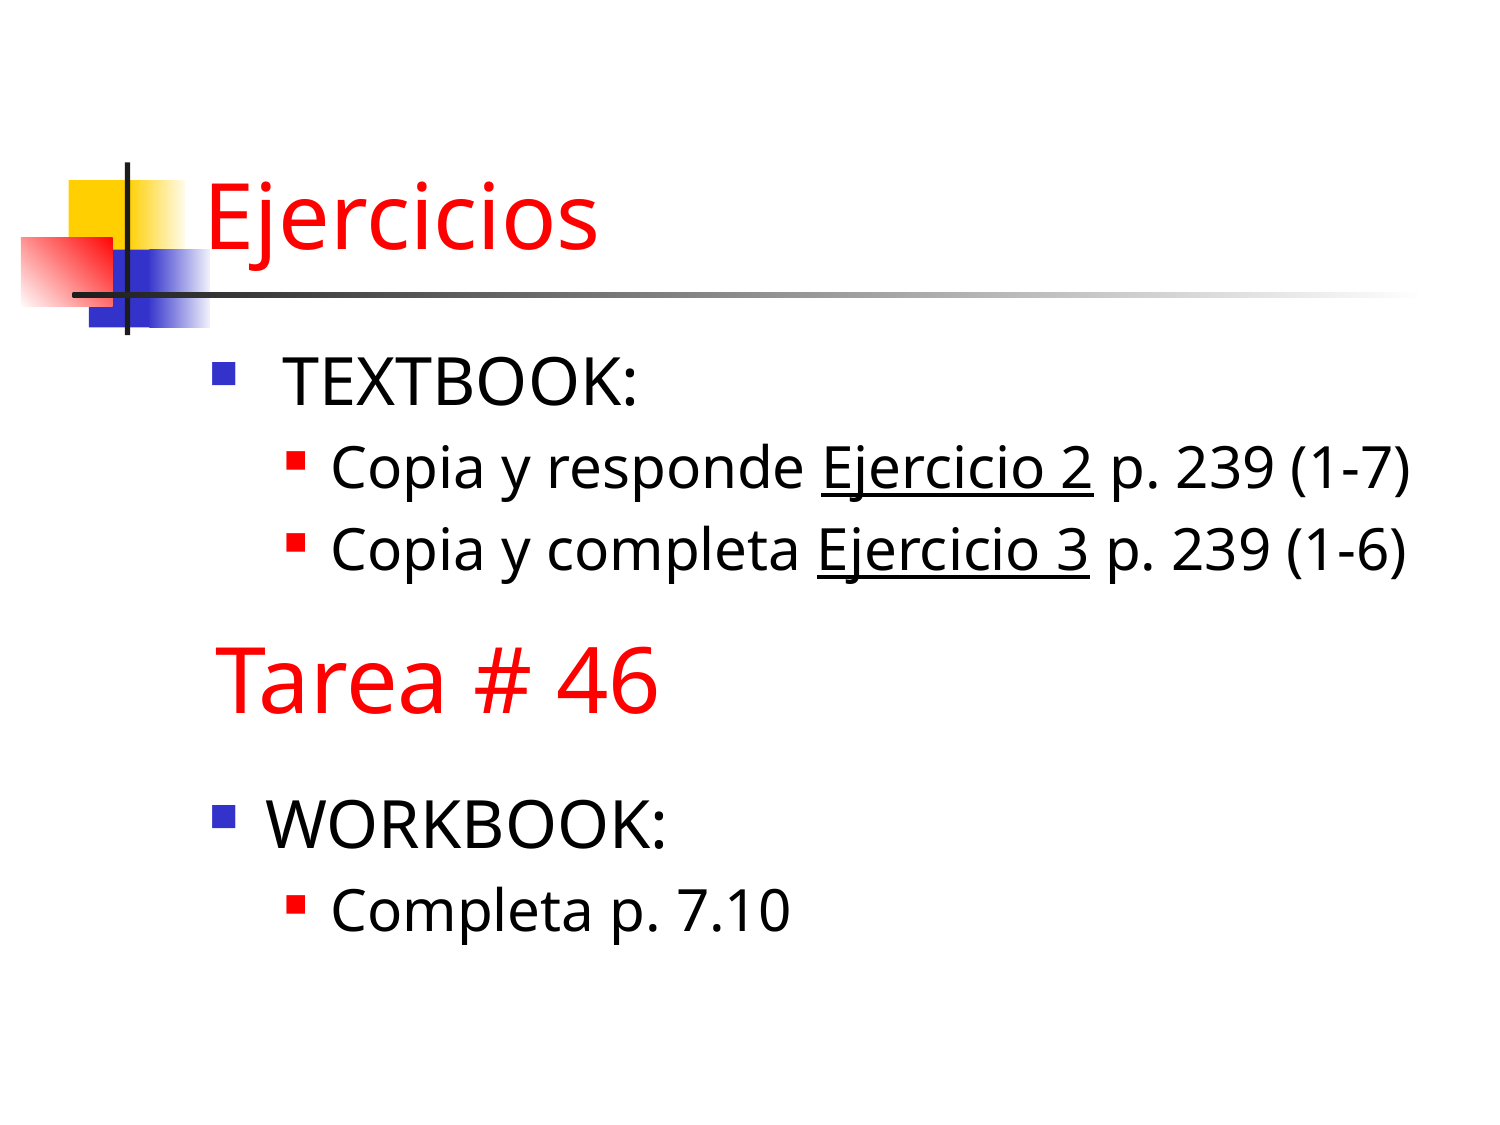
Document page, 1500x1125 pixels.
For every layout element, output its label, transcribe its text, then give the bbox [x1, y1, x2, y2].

title Ejercicios [188, 35, 1468, 275]
list TEXTBOOK: Copia y responde Ejercicio 2 p. 239 (1-7) Copia y completa Ejercicio 3 p. 239 (1-6) WORKBOOK: Completa p. 7.10 [193, 331, 1469, 1006]
text_box Tarea # 46 [200, 500, 1479, 740]
